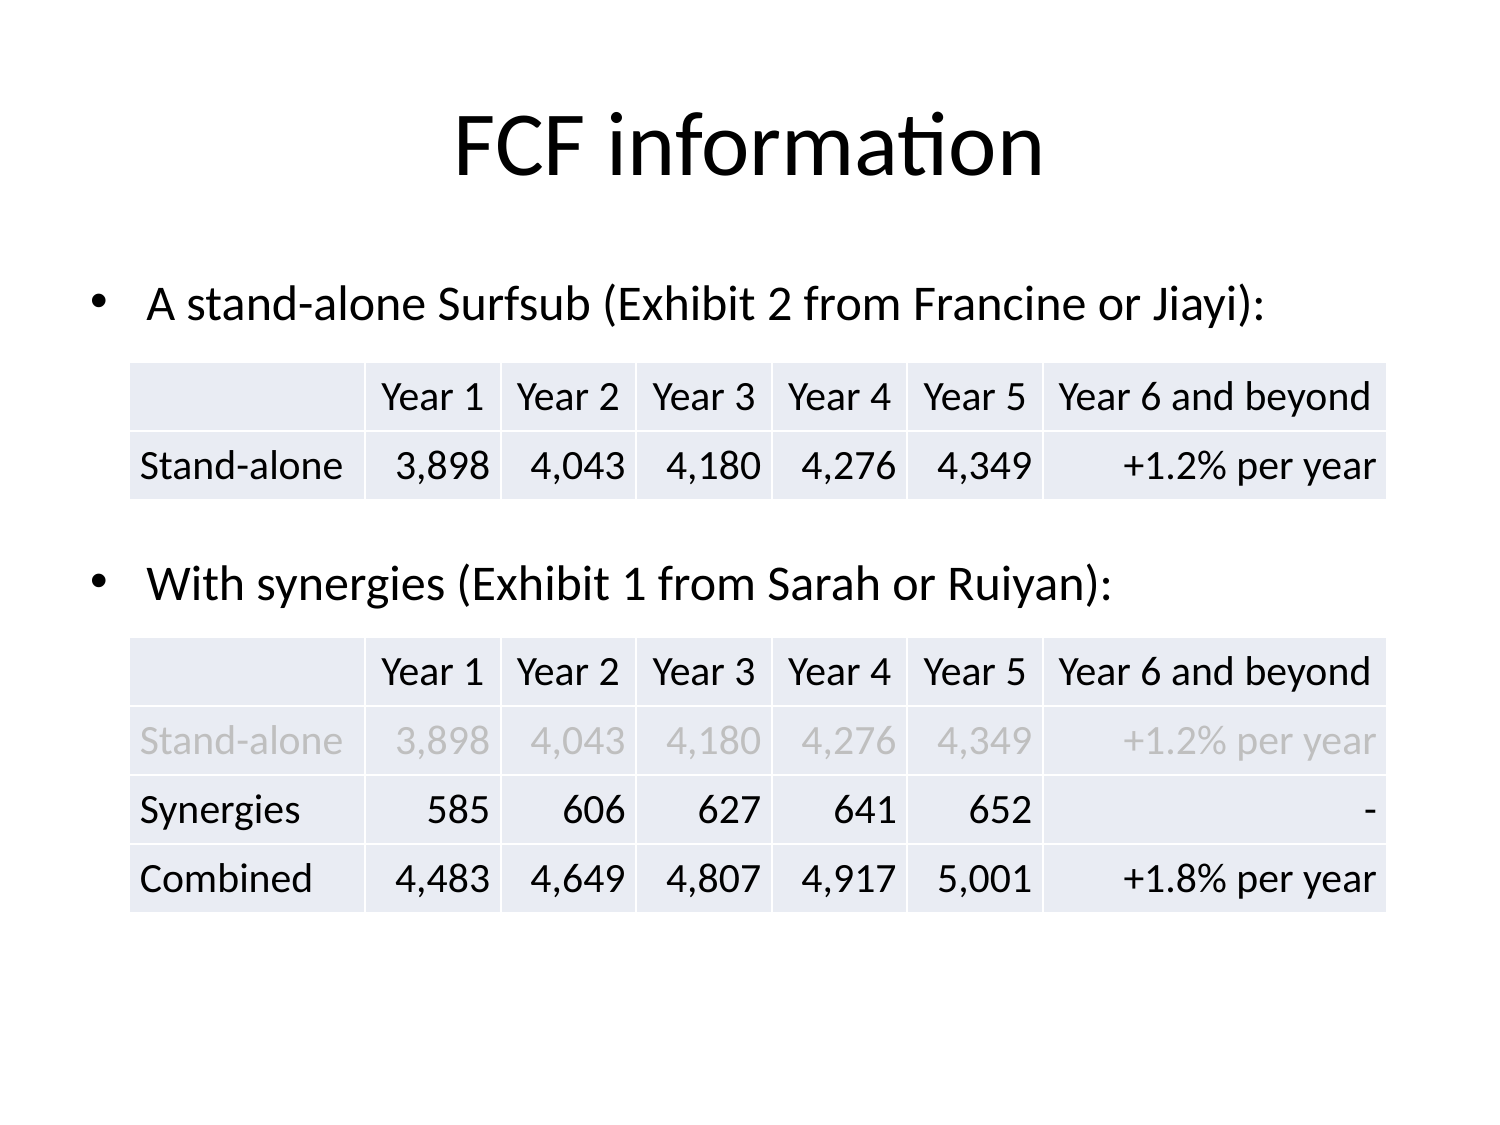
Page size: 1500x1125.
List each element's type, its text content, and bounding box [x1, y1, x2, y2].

table_header [130, 638, 364, 705]
table_cell 5,001 [908, 845, 1042, 912]
table_header Year 2 [502, 638, 635, 705]
table_cell 3,898 [366, 707, 500, 774]
table_cell 585 [366, 776, 500, 843]
table_cell Stand-alone [130, 432, 364, 499]
table_cell 606 [502, 776, 635, 843]
table_header Year 3 [637, 363, 771, 430]
list A stand-alone Surfsub (Exhibit 2 from Francine or Jiayi): With synergies (Exhibit 1 from Sarah or Ruiyan): [75, 262, 1425, 1005]
table_cell - [1044, 776, 1386, 843]
table_cell 4,180 [637, 707, 771, 774]
table_cell Synergies [130, 776, 364, 843]
table_cell 627 [637, 776, 771, 843]
title FCF information [75, 45, 1425, 233]
table_header Year 5 [908, 638, 1042, 705]
table_cell Stand-alone [130, 707, 364, 774]
table_cell Combined [130, 845, 364, 912]
table_cell 4,276 [773, 707, 906, 774]
table_header Year 3 [637, 638, 771, 705]
table_cell 4,483 [366, 845, 500, 912]
table_header [130, 363, 364, 430]
table_header Year 4 [773, 363, 906, 430]
table_header Year 2 [502, 363, 635, 430]
table_cell 4,649 [502, 845, 635, 912]
table_header Year 1 [366, 638, 500, 705]
table_cell 4,043 [502, 707, 635, 774]
table_cell +1.2% per year [1044, 432, 1386, 499]
table_cell 3,898 [366, 432, 500, 499]
table_cell +1.2% per year [1044, 707, 1386, 774]
table_header Year 6 and beyond [1044, 638, 1386, 705]
table_cell 4,349 [908, 432, 1042, 499]
table_cell 4,349 [908, 707, 1042, 774]
table_cell 4,276 [773, 432, 906, 499]
table_cell 652 [908, 776, 1042, 843]
table_header Year 5 [908, 363, 1042, 430]
table_header Year 6 and beyond [1044, 363, 1386, 430]
table_cell 4,043 [502, 432, 635, 499]
table_cell 4,917 [773, 845, 906, 912]
table_header Year 1 [366, 363, 500, 430]
table_cell 4,807 [637, 845, 771, 912]
table_cell +1.8% per year [1044, 845, 1386, 912]
table_cell 4,180 [637, 432, 771, 499]
table_header Year 4 [773, 638, 906, 705]
table_cell 641 [773, 776, 906, 843]
